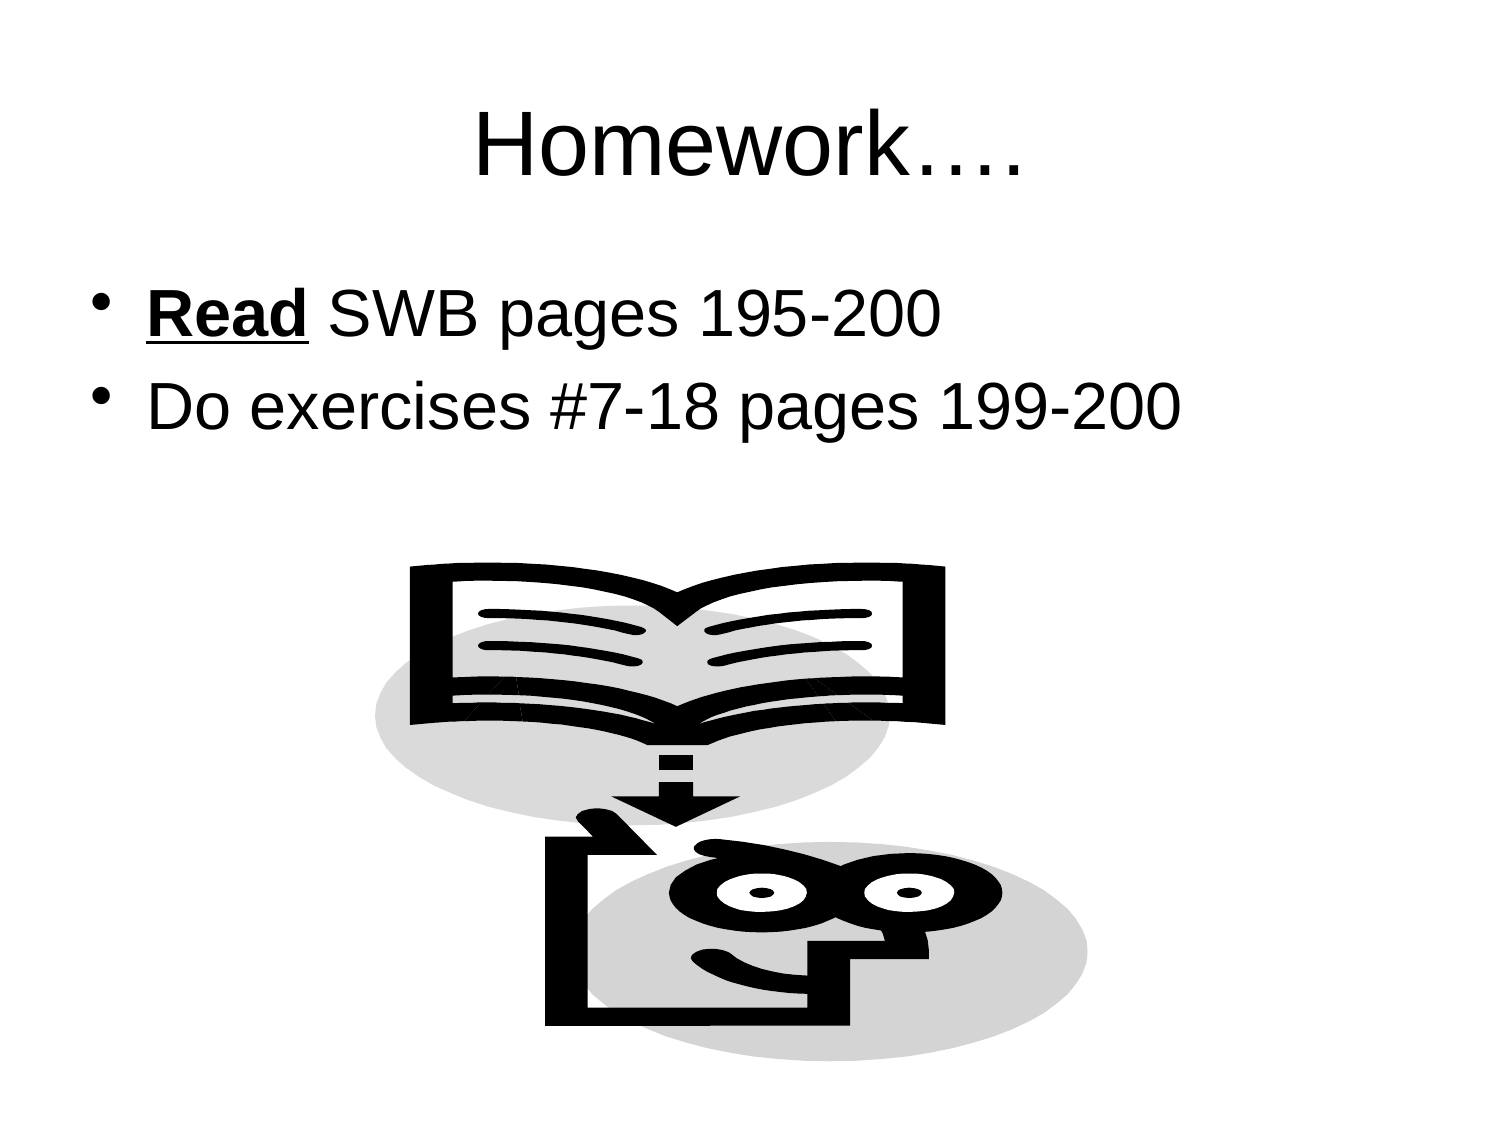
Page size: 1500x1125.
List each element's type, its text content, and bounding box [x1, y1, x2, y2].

picture [374, 562, 1088, 1062]
title Homework…. [74, 44, 1426, 233]
list Read SWB pages 195-200 Do exercises #7-18 pages 199-200 [74, 262, 1426, 1006]
